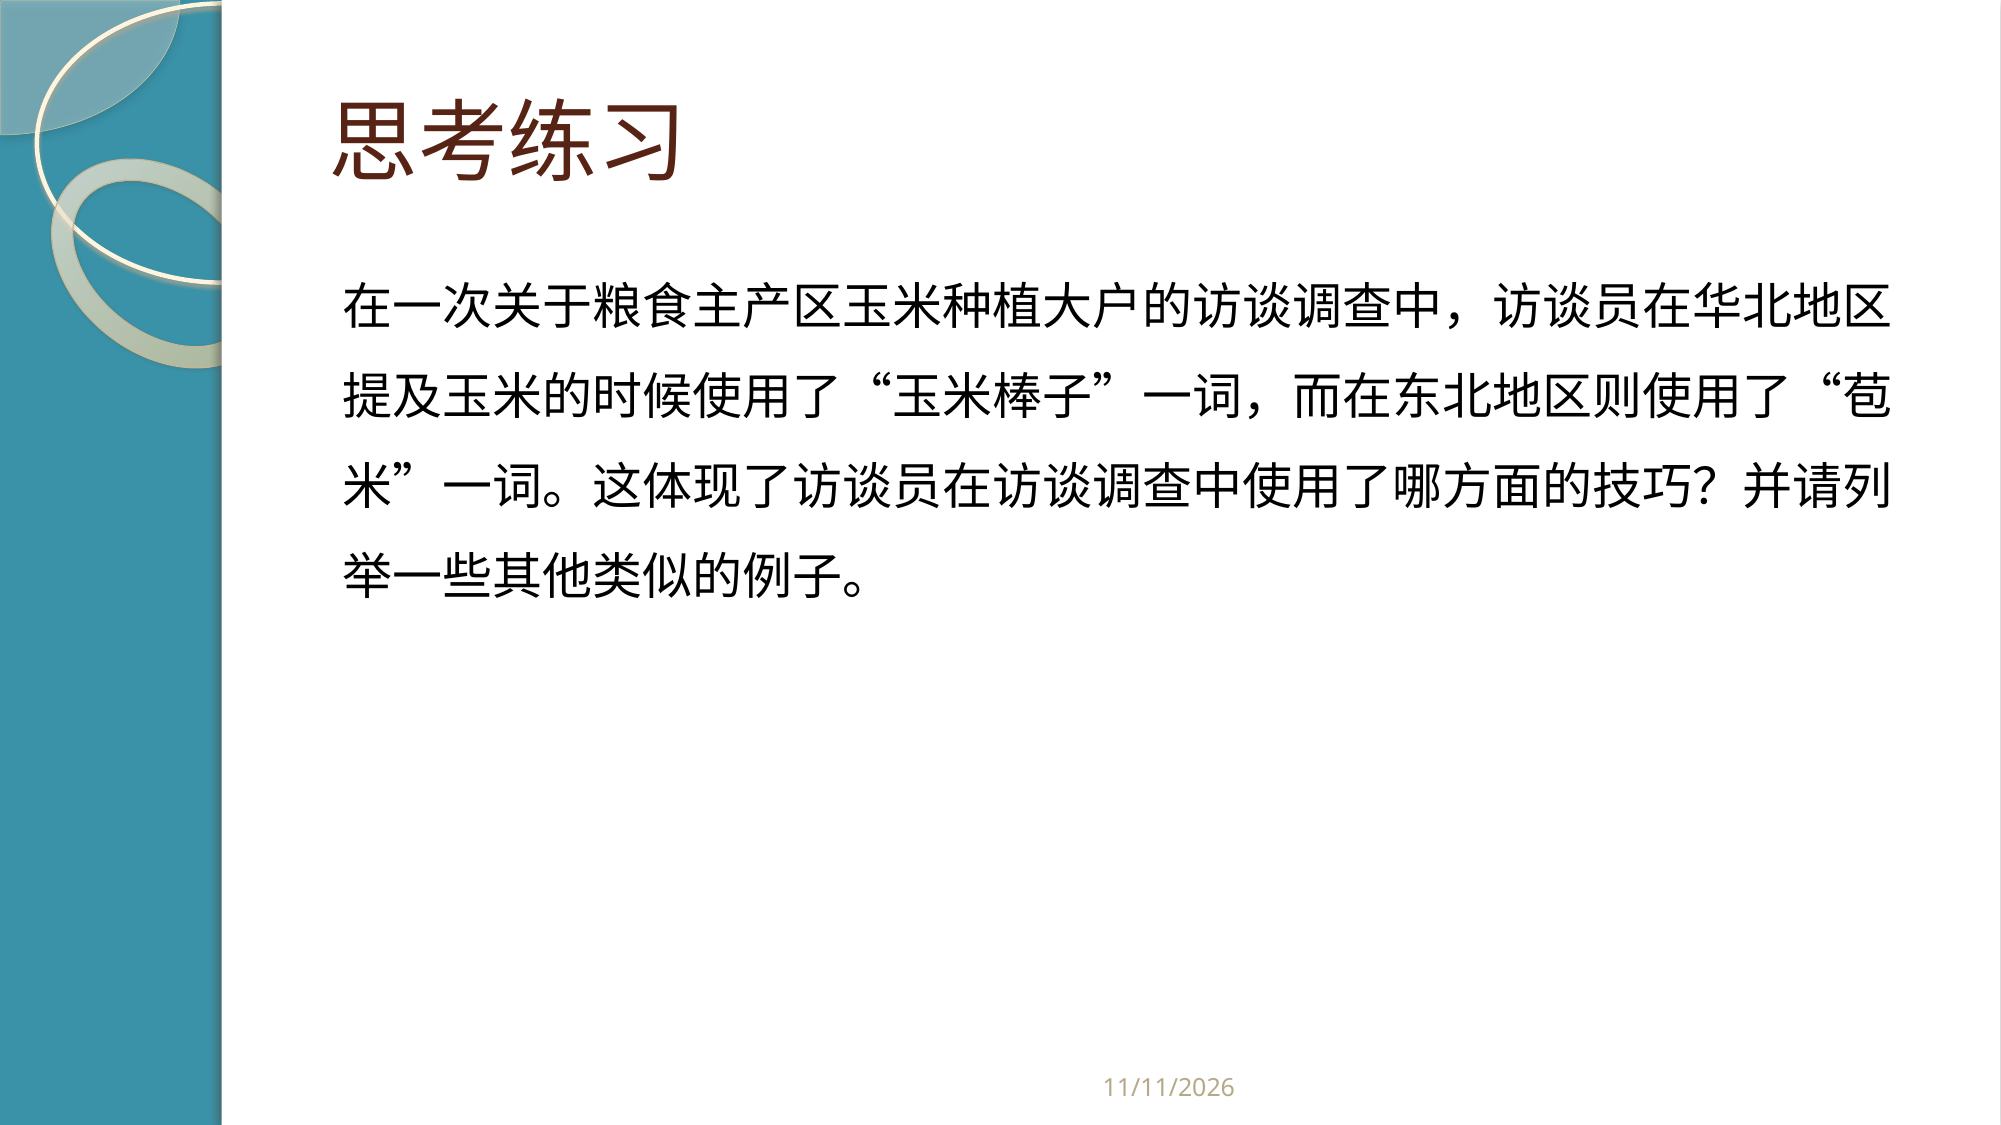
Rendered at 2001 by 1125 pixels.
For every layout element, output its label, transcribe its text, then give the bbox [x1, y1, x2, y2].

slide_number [783, 1034, 1250, 1113]
title 思考练习 [313, 45, 1954, 233]
list 在一次关于粮食主产区玉米种植大户的访谈调查中，访谈员在华北地区提及玉米的时候使用了“玉米棒子”一词，而在东北地区则使用了“苞米”一词。这体现了访谈员在访谈调查中使用了哪方面的技巧？并请列举一些其他类似的例子。 [313, 237, 1954, 1025]
